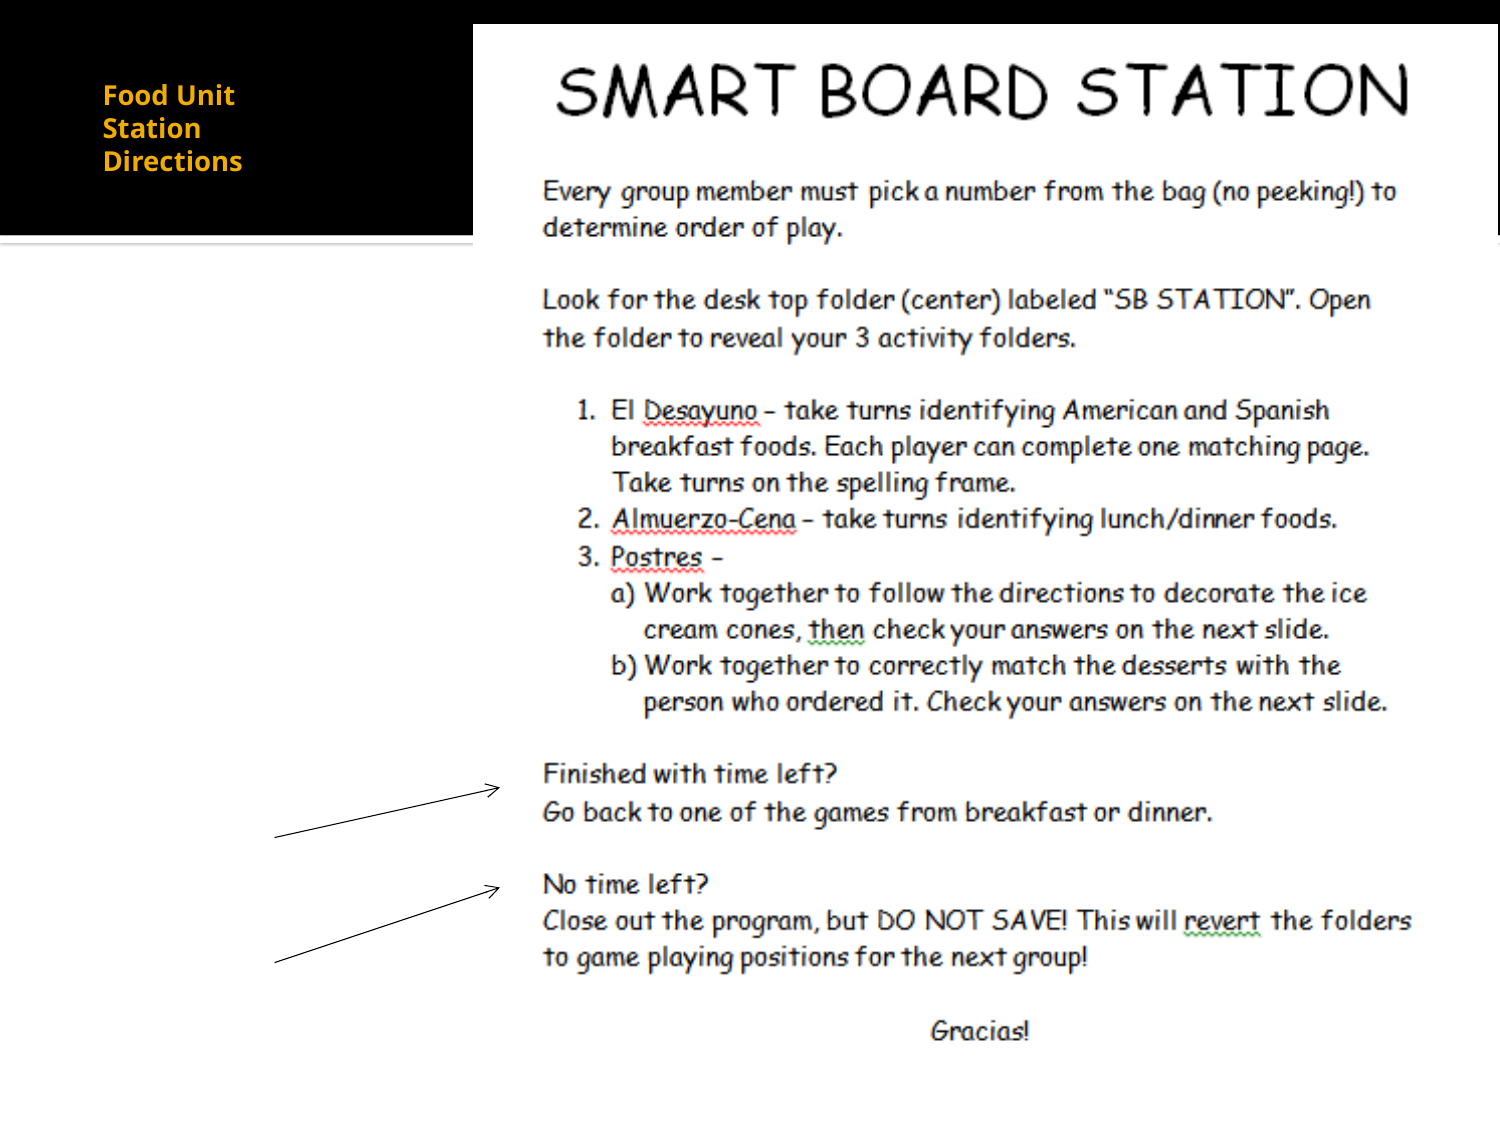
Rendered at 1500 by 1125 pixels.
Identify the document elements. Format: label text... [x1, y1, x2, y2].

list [473, 24, 1498, 1075]
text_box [274, 887, 500, 963]
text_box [274, 787, 500, 838]
title Food Unit Station Directions [87, 24, 473, 231]
